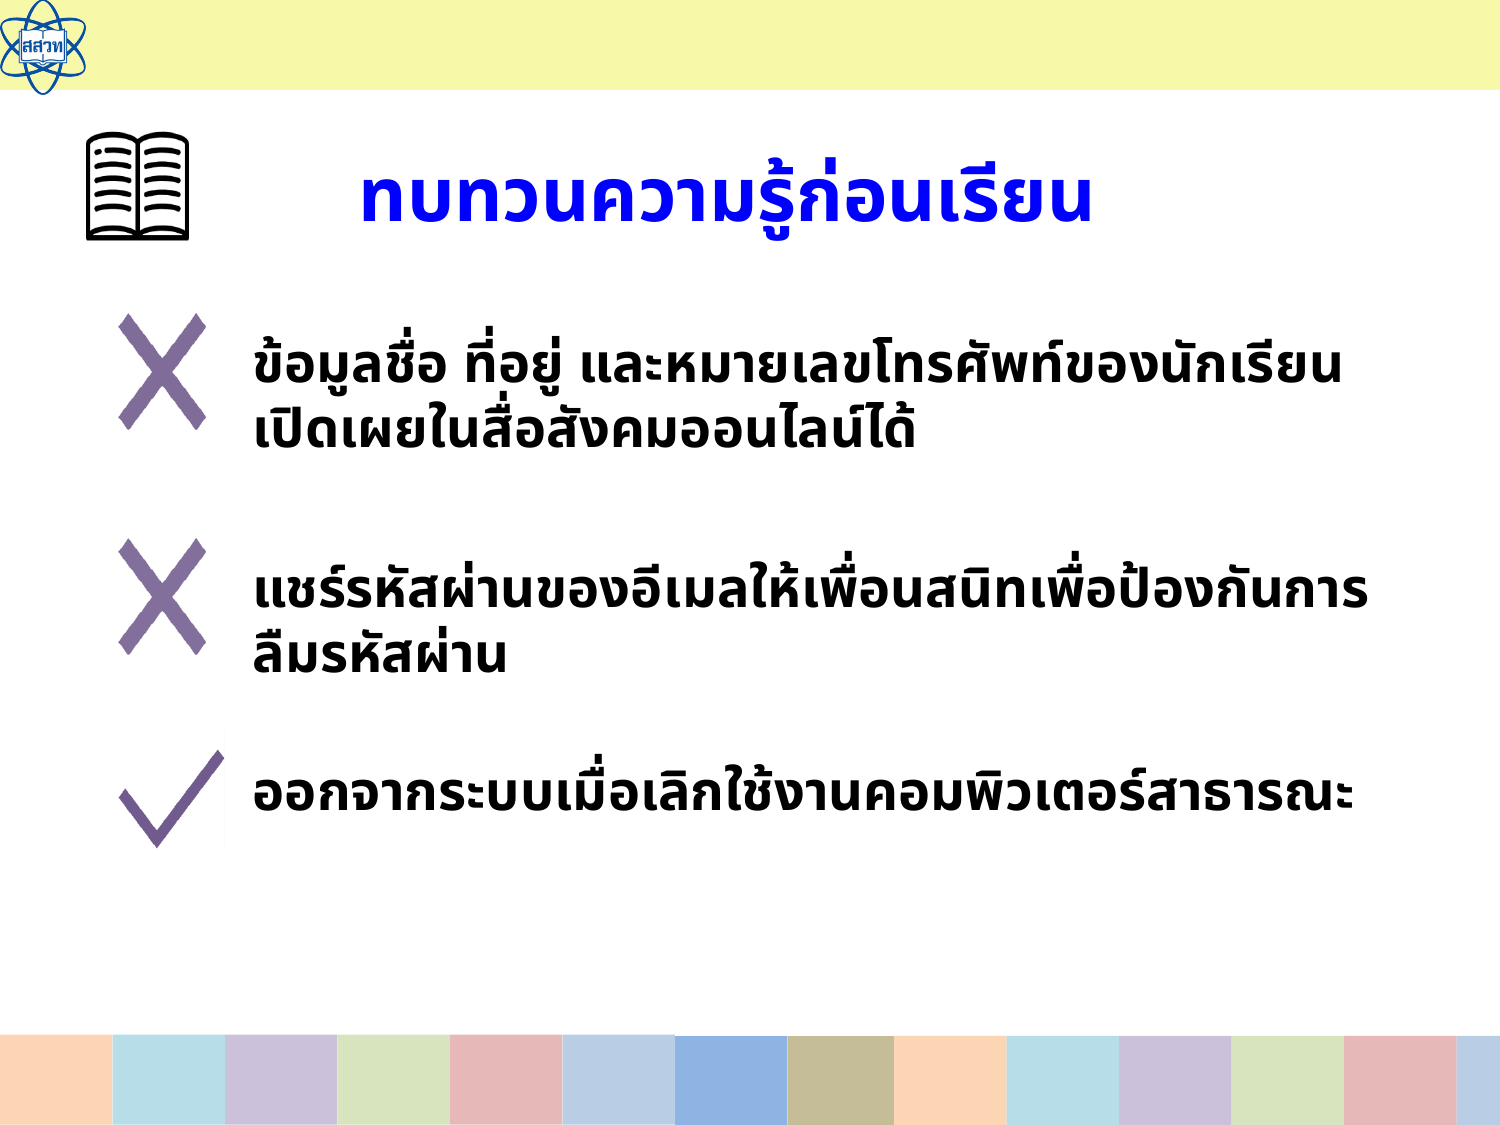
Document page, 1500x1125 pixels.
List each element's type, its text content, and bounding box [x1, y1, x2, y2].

text_box ทบทวนความรู้ก่อนเรียน [256, 110, 1322, 272]
picture [67, 119, 202, 252]
text_box แชร์รหัสผ่านของอีเมลให้เพื่อนสนิทเพื่อป้องกันการลืมรหัสผ่าน [237, 538, 1425, 720]
text_box ออกจากระบบเมื่อเลิกใช้งานคอมพิวเตอร์สาธารณะ [237, 741, 1415, 960]
picture [118, 313, 206, 430]
picture [117, 730, 225, 852]
text_box ข้อมูลชื่อ ที่อยู่ และหมายเลขโทรศัพท์ของนักเรียนเปิดเผยในสื่อสังคมออนไลน์ได้ [237, 313, 1425, 533]
picture [0, 0, 86, 95]
picture [118, 538, 206, 655]
